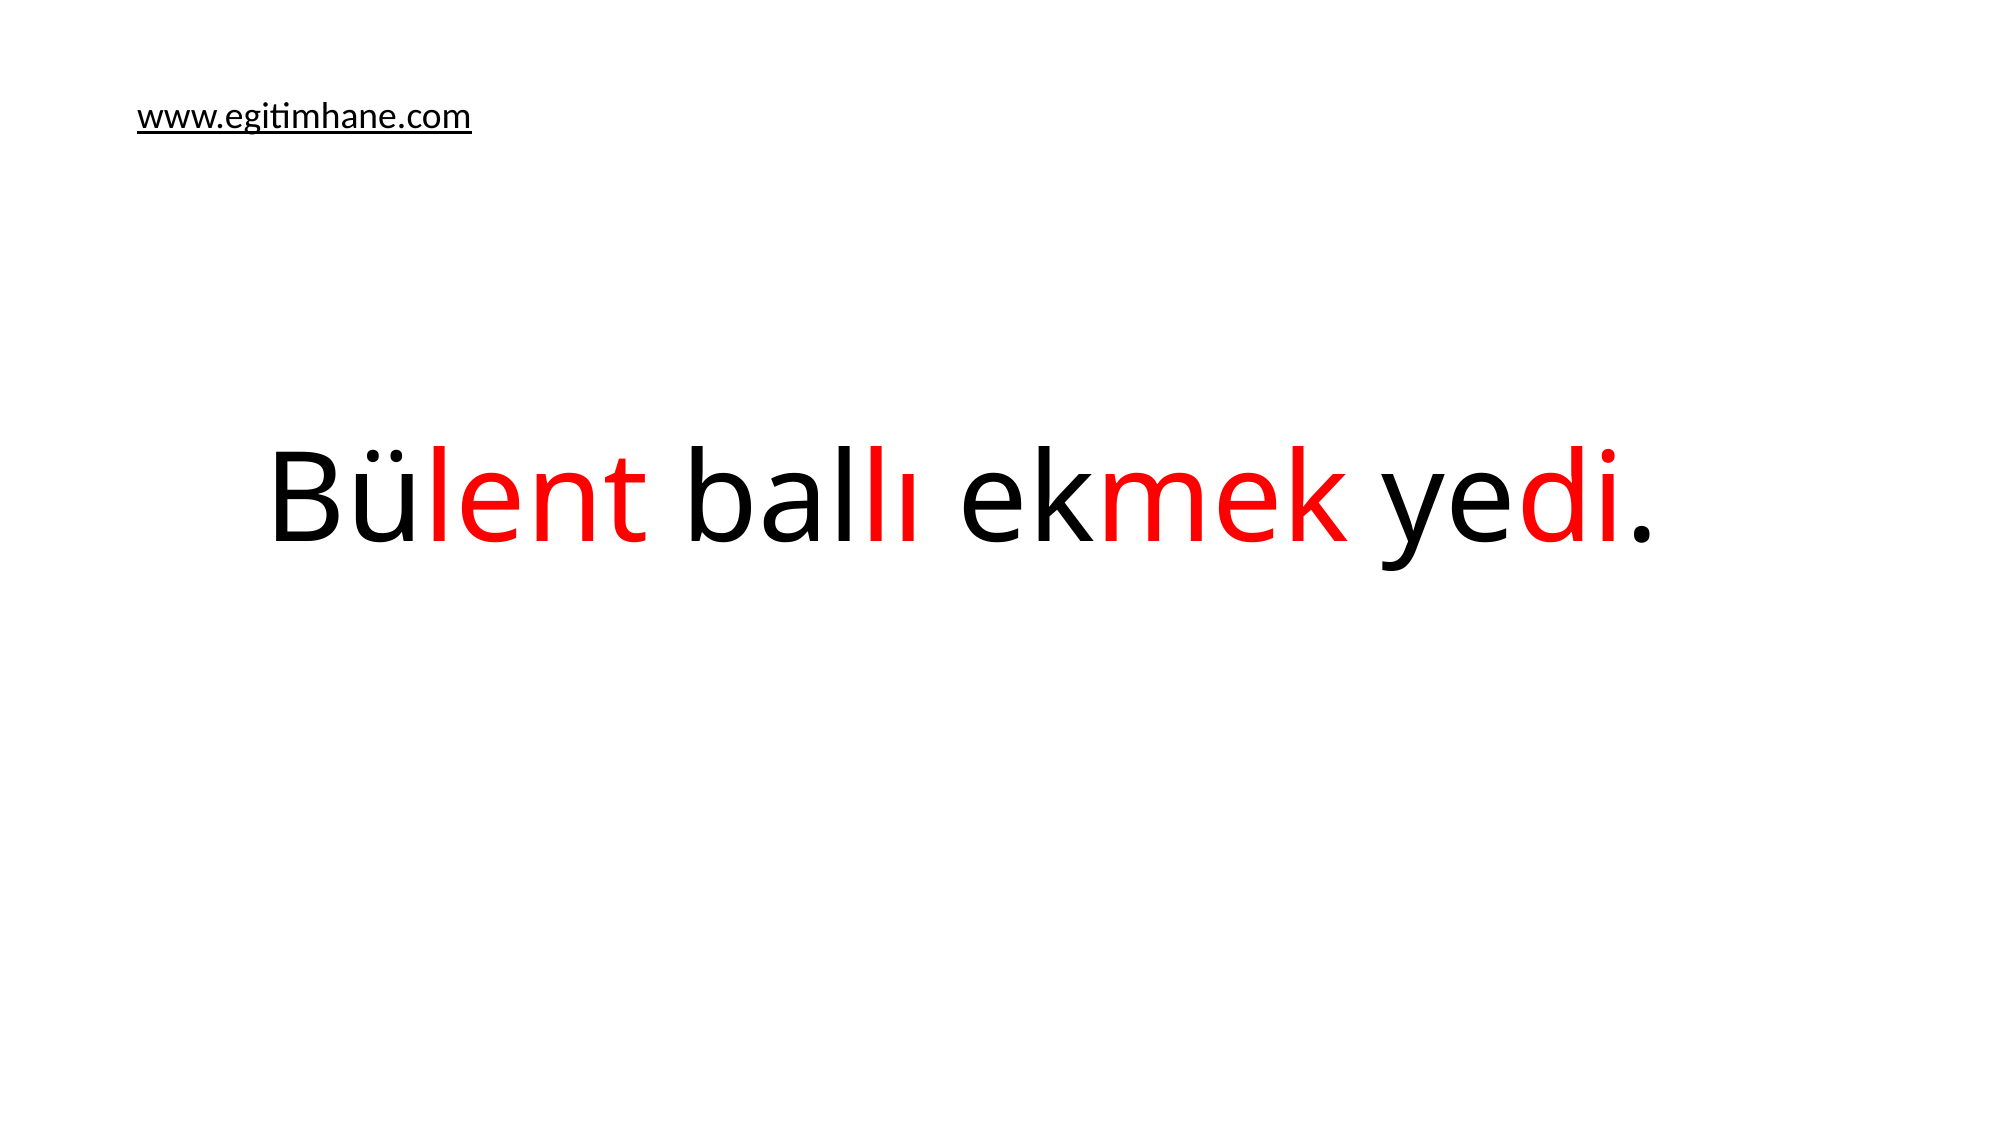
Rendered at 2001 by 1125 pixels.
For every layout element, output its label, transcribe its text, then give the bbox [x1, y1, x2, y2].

title Bülent ballı ekmek yedi. [249, 184, 1750, 576]
text_box www.egitimhane.com [122, 83, 488, 144]
